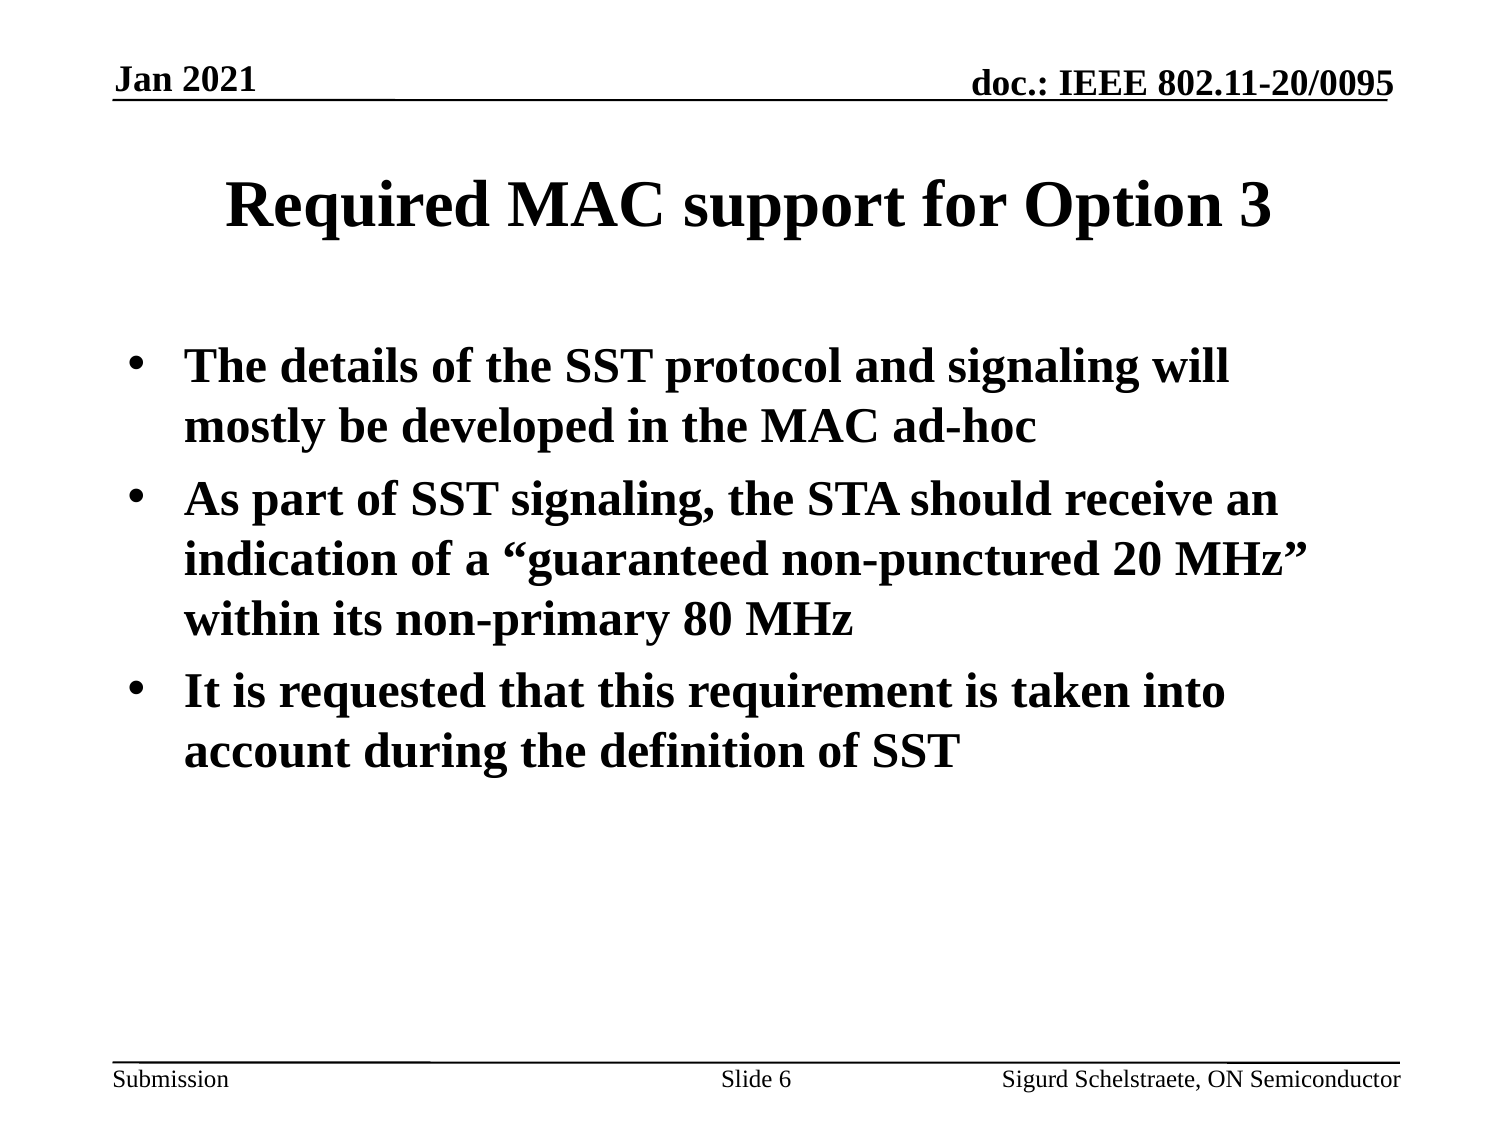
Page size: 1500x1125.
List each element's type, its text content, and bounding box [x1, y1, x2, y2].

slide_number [114, 54, 423, 100]
title Required MAC support for Option 3 [112, 112, 1388, 288]
slide_number Slide 6 [712, 1061, 800, 1123]
footer Sigurd Schelstraete, ON Semiconductor [902, 1061, 1402, 1093]
list The details of the SST protocol and signaling will mostly be developed in the MAC ad-hoc As part of SST signaling, the STA should receive an indication of a “guaranteed non-punctured 20 MHz” within its non-primary 80 MHz It is requested that this requirement is taken into account during the definition of SST [112, 324, 1388, 1000]
